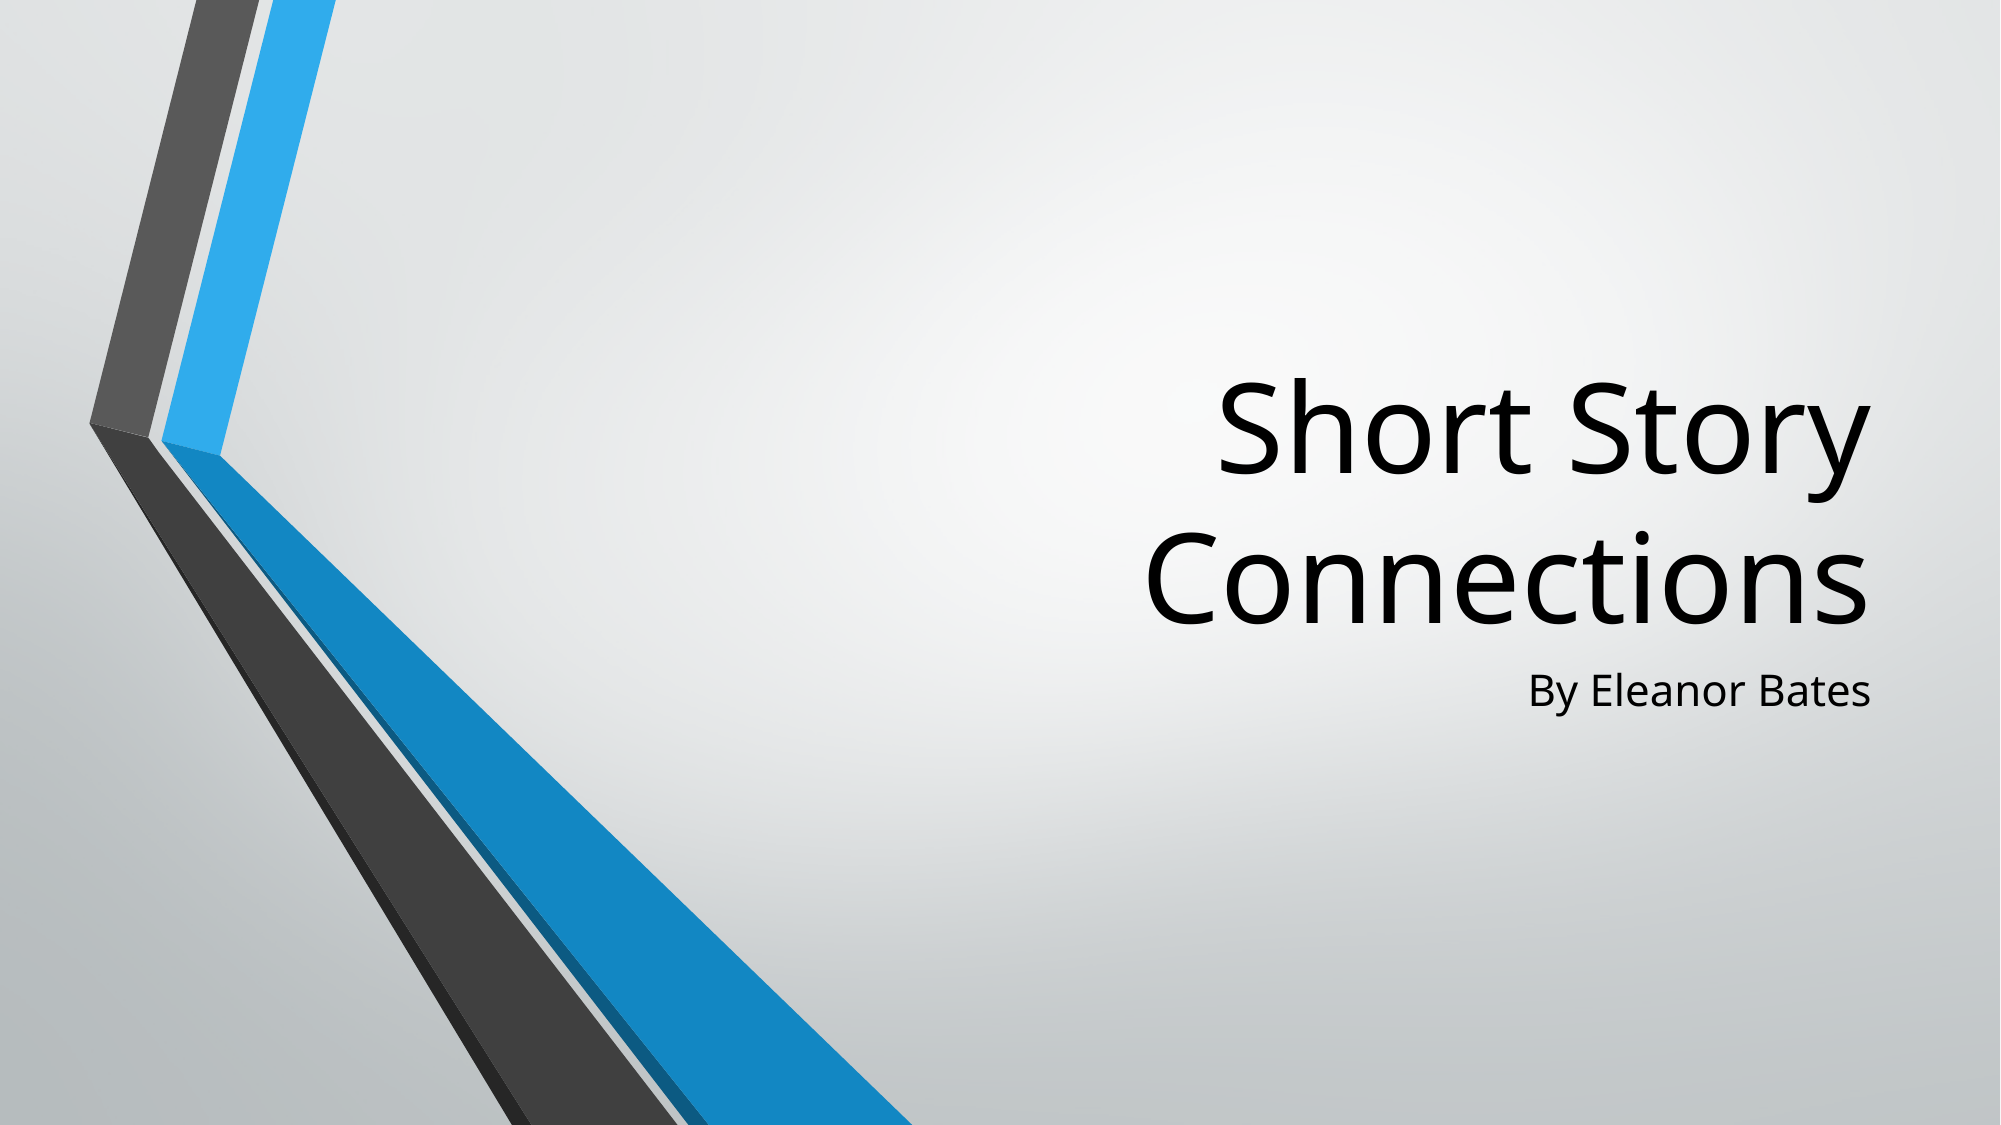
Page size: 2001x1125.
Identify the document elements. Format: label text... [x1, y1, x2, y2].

title Short Story Connections [480, 226, 1887, 656]
subtitle By Eleanor Bates [740, 655, 1887, 884]
